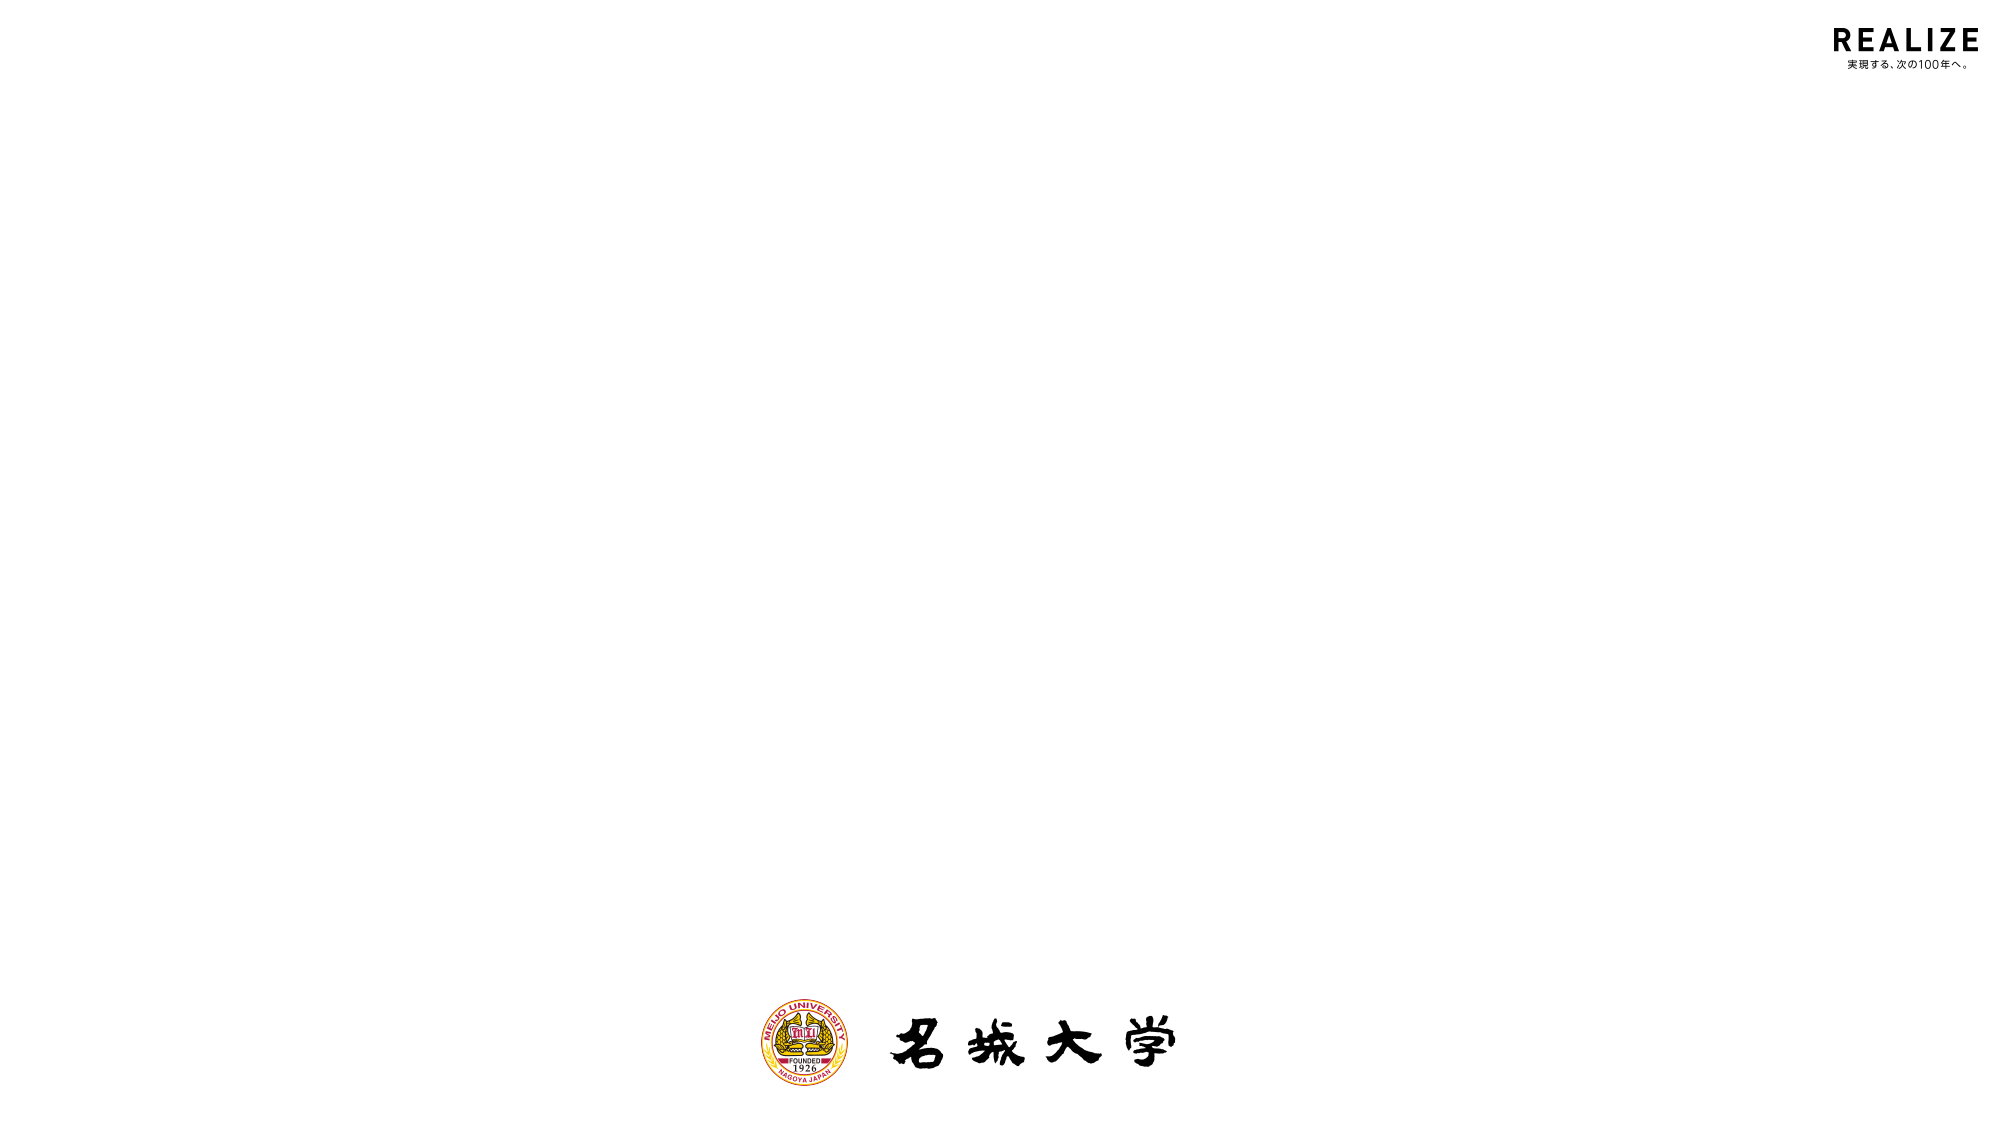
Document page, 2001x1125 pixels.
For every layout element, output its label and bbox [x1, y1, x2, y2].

picture [761, 999, 848, 1086]
